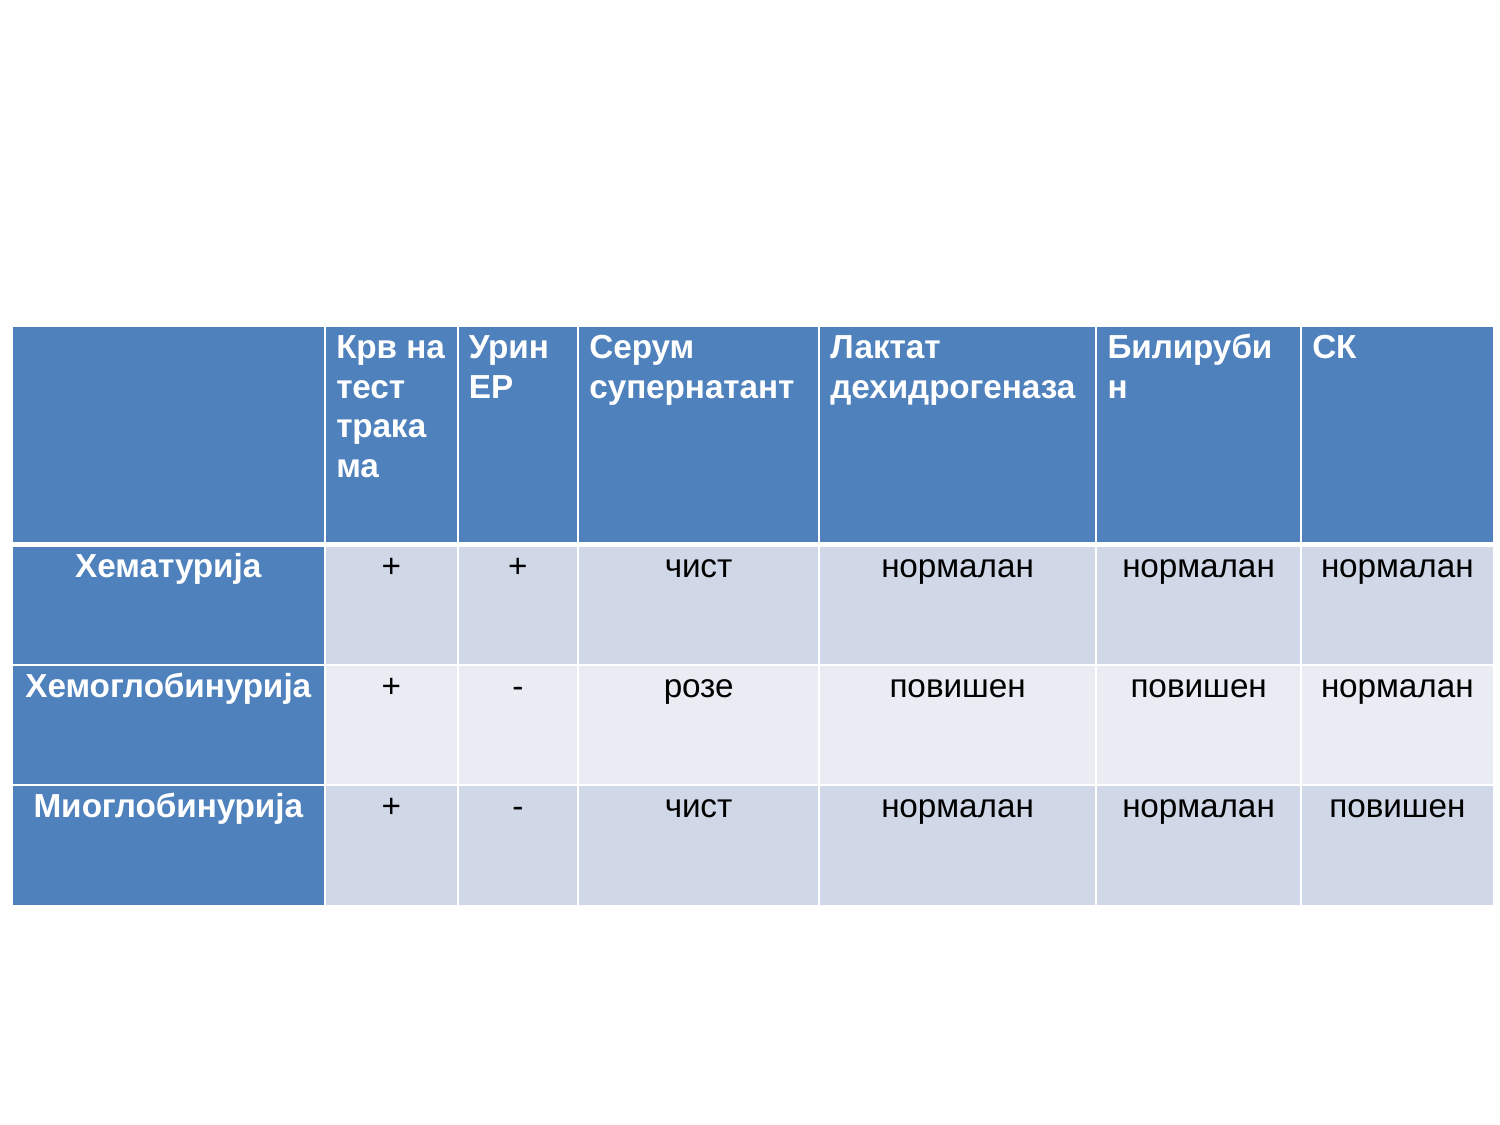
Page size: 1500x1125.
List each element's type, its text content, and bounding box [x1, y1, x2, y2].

table_cell Хемоглобинурија [13, 666, 324, 784]
table_header Серум супернатант [579, 327, 818, 542]
table_header Урин ЕР [459, 327, 577, 542]
table_cell - [459, 666, 577, 784]
table_cell Хематурија [13, 547, 324, 664]
table_cell чист [579, 547, 818, 664]
table_cell + [326, 786, 457, 905]
table_cell + [326, 547, 457, 664]
table_cell + [326, 666, 457, 784]
table_cell нормалан [1302, 547, 1493, 664]
table_cell + [459, 547, 577, 664]
table_cell нормалан [1097, 547, 1300, 664]
table_cell нормалан [820, 786, 1095, 905]
table_cell нормалан [820, 547, 1095, 664]
table_cell - [459, 786, 577, 905]
table_cell Миоглобинурија [13, 786, 324, 905]
table_cell нормалан [1097, 786, 1300, 905]
table_cell повишен [1302, 786, 1493, 905]
table_cell повишен [1097, 666, 1300, 784]
table_cell повишен [820, 666, 1095, 784]
table_header [13, 327, 324, 542]
table_cell нормалан [1302, 666, 1493, 784]
table_cell розе [579, 666, 818, 784]
table_header Крв на тест тракама [326, 327, 457, 542]
table_header Лактат дехидрогеназа [820, 327, 1095, 542]
table_cell чист [579, 786, 818, 905]
table_header Билирубин [1097, 327, 1300, 542]
table_header СК [1302, 327, 1493, 542]
